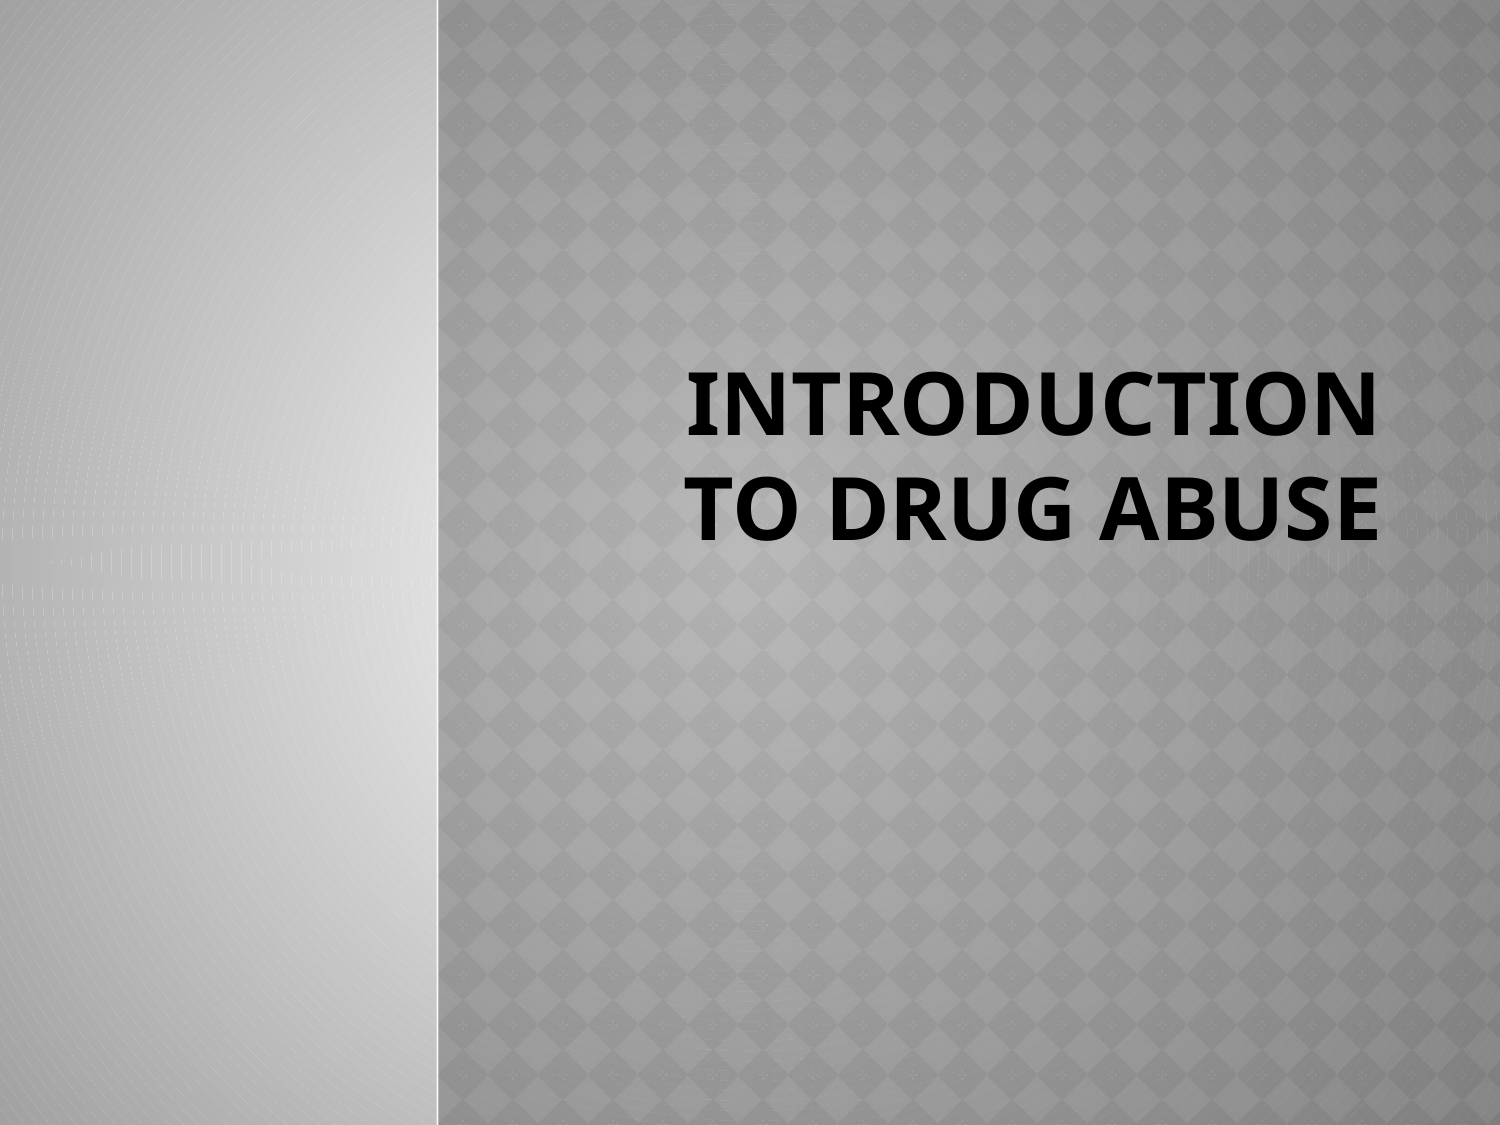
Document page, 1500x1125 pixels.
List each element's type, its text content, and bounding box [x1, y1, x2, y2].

title Introduction to Drug Abuse [552, 87, 1390, 558]
